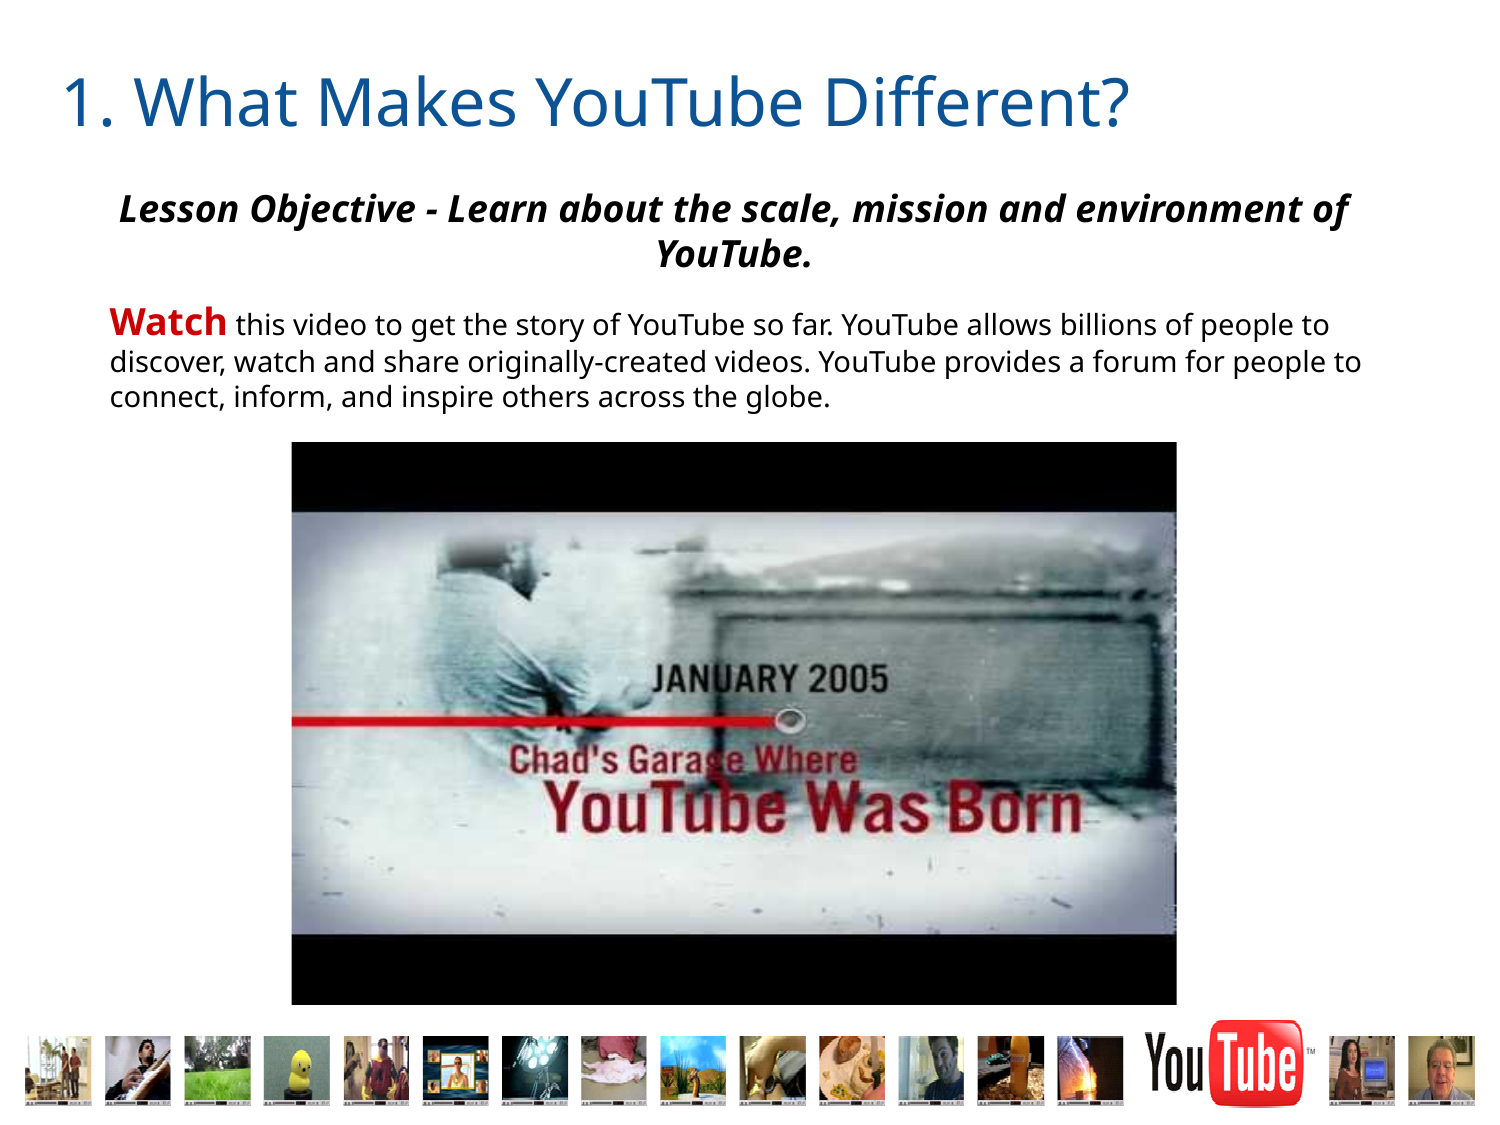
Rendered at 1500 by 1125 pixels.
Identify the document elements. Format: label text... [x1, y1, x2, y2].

text_box Lesson Objective - Learn about the scale, mission and environment of YouTube. [49, 169, 1419, 290]
text_box [15, 1020, 1484, 1122]
text_box Watch this video to get the story of YouTube so far. YouTube allows billions of people to discover, watch and share originally-created videos. YouTube provides a forum for people to connect, inform, and inspire others across the globe. [94, 283, 1404, 428]
title 1. What Makes YouTube Different? [45, 45, 1455, 263]
text_box [291, 442, 1177, 1005]
